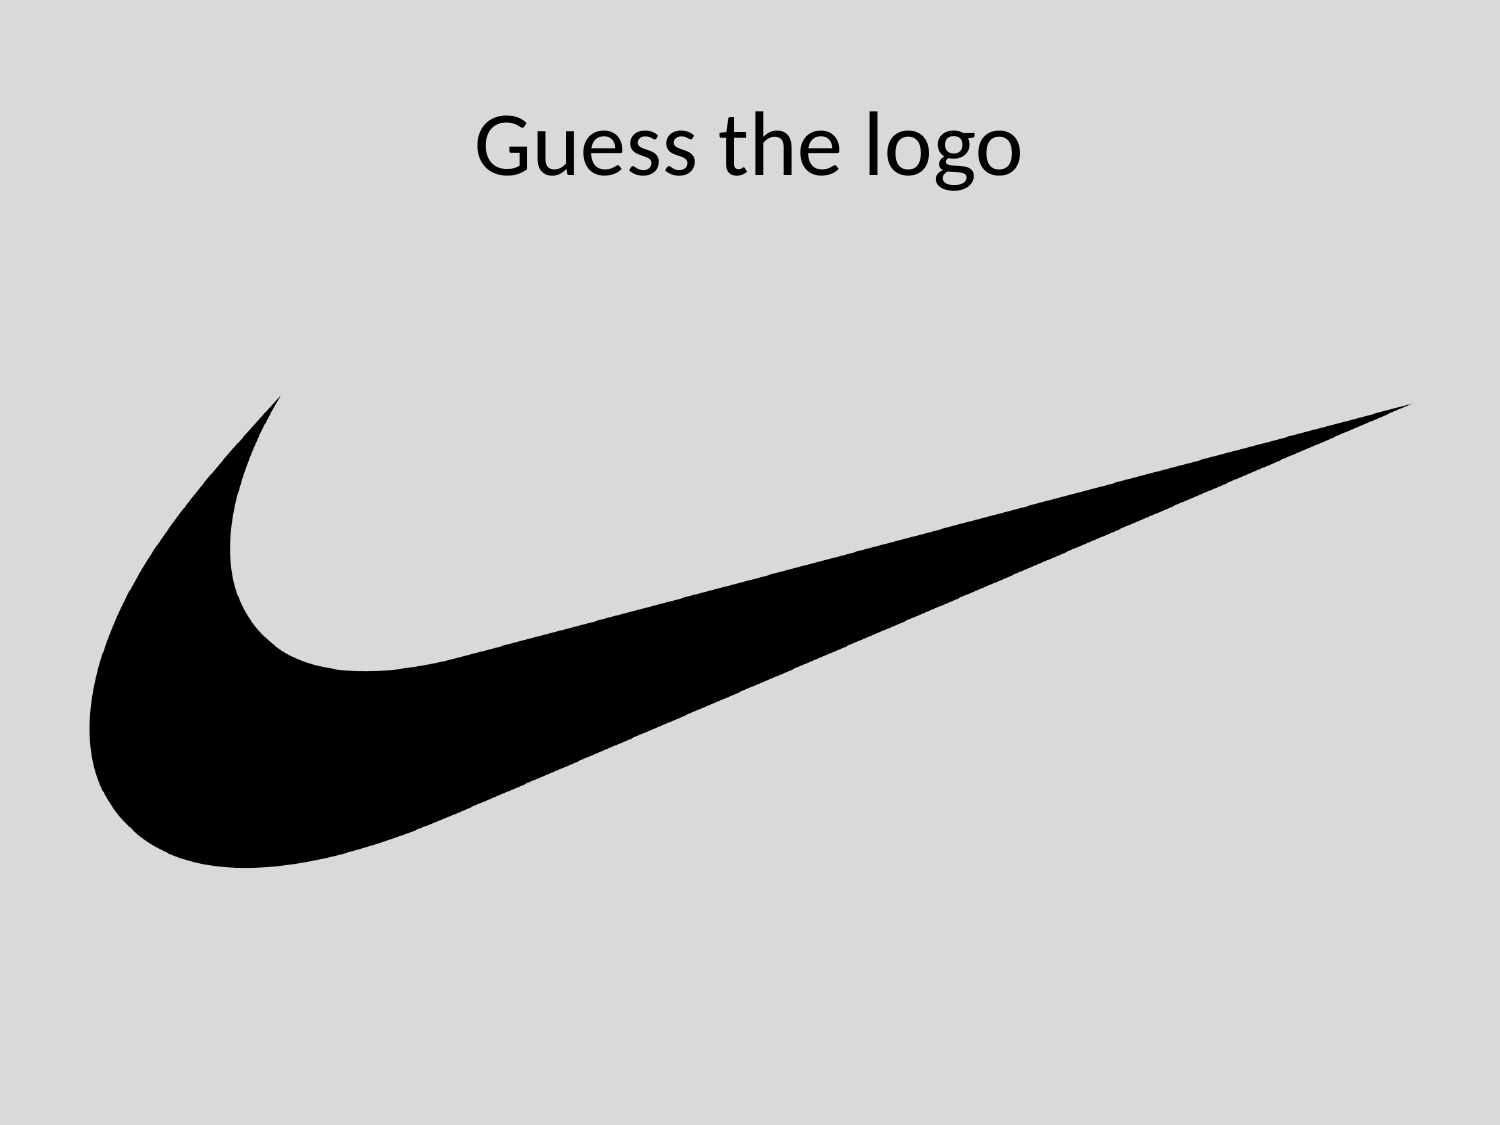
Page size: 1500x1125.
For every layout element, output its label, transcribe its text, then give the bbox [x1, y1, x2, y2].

picture [74, 390, 1426, 877]
title Guess the logo [75, 45, 1425, 233]
